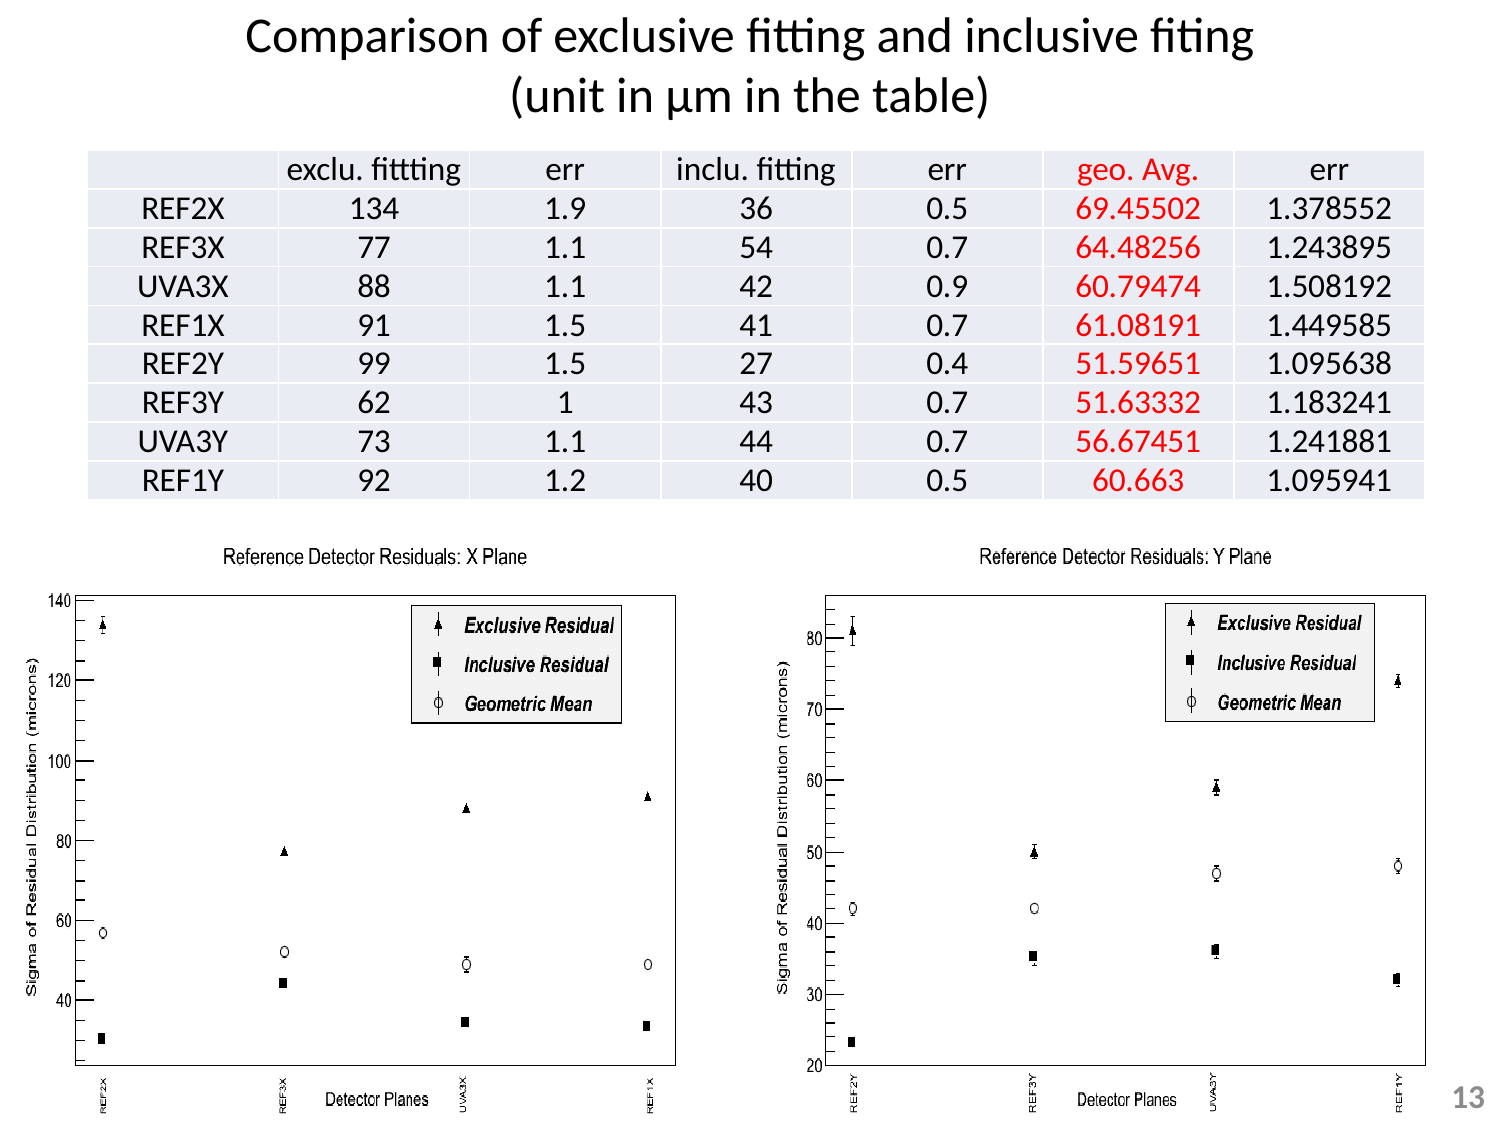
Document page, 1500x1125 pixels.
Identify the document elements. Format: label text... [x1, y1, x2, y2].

table_cell 0.5 [853, 190, 1042, 227]
table_cell 27 [662, 345, 851, 382]
table_cell 91 [279, 306, 469, 343]
table_cell 61.08191 [1044, 306, 1233, 343]
table_cell 36 [662, 190, 851, 227]
table_header inclu. fitting [662, 151, 851, 188]
table_cell 1.183241 [1235, 384, 1424, 421]
table_header exclu. fittting [279, 151, 469, 188]
table_cell 1.5 [470, 345, 660, 382]
table_cell 1.449585 [1235, 306, 1424, 343]
table_header err [853, 151, 1042, 188]
table_cell UVA3Y [88, 423, 278, 460]
table_cell 64.48256 [1044, 229, 1233, 266]
table_cell 1.378552 [1235, 190, 1424, 227]
table_header geo. Avg. [1044, 151, 1233, 188]
table_cell 62 [279, 384, 469, 421]
table_cell 1.508192 [1235, 267, 1424, 305]
table_cell 92 [279, 462, 469, 499]
table_cell REF2Y [88, 345, 278, 382]
title Comparison of exclusive fitting and inclusive fiting (unit in μm in the table) [75, 0, 1425, 125]
table_cell 1.1 [470, 423, 660, 460]
table_cell 73 [279, 423, 469, 460]
table_cell 0.5 [853, 462, 1042, 499]
table_cell 56.67451 [1044, 423, 1233, 460]
table_header err [470, 151, 660, 188]
table_cell 1.2 [470, 462, 660, 499]
table_cell 0.7 [853, 384, 1042, 421]
table_cell 1.1 [470, 229, 660, 266]
table_cell REF3Y [88, 384, 278, 421]
table_cell 1.9 [470, 190, 660, 227]
table_cell 99 [279, 345, 469, 382]
table_cell 44 [662, 423, 851, 460]
table_cell 69.45502 [1044, 190, 1233, 227]
table_cell 60.79474 [1044, 267, 1233, 305]
table_cell 1.241881 [1235, 423, 1424, 460]
table_cell 1.243895 [1235, 229, 1424, 266]
table_cell 60.663 [1044, 462, 1233, 499]
table_cell 88 [279, 267, 469, 305]
table_cell 40 [662, 462, 851, 499]
table_cell 0.7 [853, 423, 1042, 460]
table_cell 51.63332 [1044, 384, 1233, 421]
table_cell 0.9 [853, 267, 1042, 305]
table_cell REF2X [88, 190, 278, 227]
table_cell 0.7 [853, 306, 1042, 343]
table_cell UVA3X [88, 267, 278, 305]
table_cell 1 [470, 384, 660, 421]
table_cell 0.4 [853, 345, 1042, 382]
table_cell 0.7 [853, 229, 1042, 266]
table_cell REF1X [88, 306, 278, 343]
table_cell 51.59651 [1044, 345, 1233, 382]
table_cell 1.095941 [1235, 462, 1424, 499]
table_cell 77 [279, 229, 469, 266]
table_cell 41 [662, 306, 851, 343]
picture [0, 537, 1500, 1125]
table_cell 1.095638 [1235, 345, 1424, 382]
table_cell 43 [662, 384, 851, 421]
table_cell 42 [662, 267, 851, 305]
table_cell 54 [662, 229, 851, 266]
table_cell 1.5 [470, 306, 660, 343]
table_cell 1.1 [470, 267, 660, 305]
table_cell REF1Y [88, 462, 278, 499]
table_header err [1235, 151, 1424, 188]
table_header [88, 151, 278, 188]
table_cell REF3X [88, 229, 278, 266]
table_cell 134 [279, 190, 469, 227]
